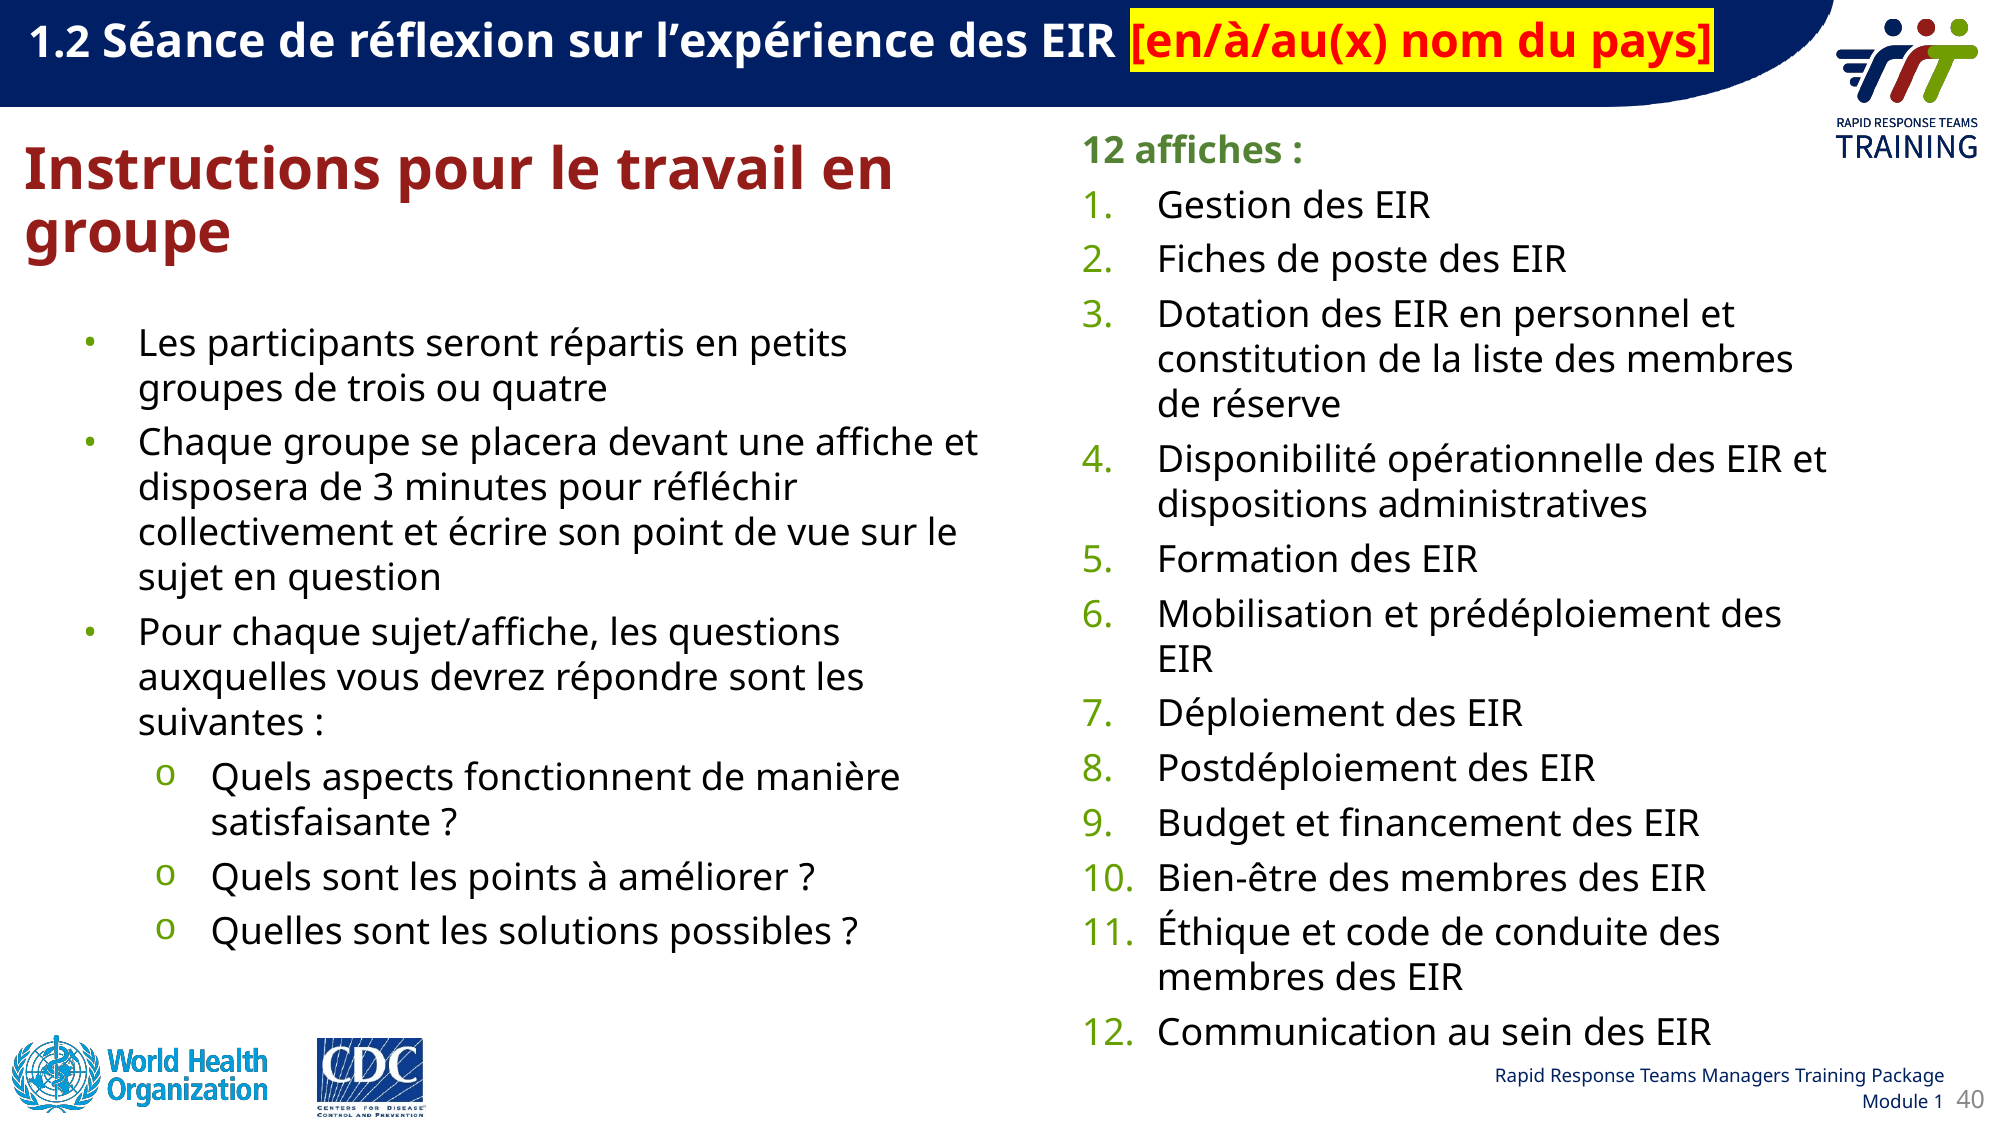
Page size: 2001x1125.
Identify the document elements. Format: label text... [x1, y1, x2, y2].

picture [22, 1062, 26, 1077]
picture [30, 1083, 37, 1091]
picture [40, 1062, 47, 1070]
picture [71, 1053, 90, 1091]
picture [24, 1054, 36, 1087]
picture [12, 1083, 48, 1113]
text_box 12 affiches : Gestion des EIR Fiches de poste des EIR Dotation des EIR en personnel et constitution de la liste des membres de réserve Disponibilité opérationnelle des EIR et dispositions administratives Formation des EIR Mobilisation et prédéploiement des EIR Déploiement des EIR Postdéploiement des EIR Budget et financement des EIR Bien-être des membres des EIR Éthique et code de conduite des membres des EIR Communication au sein des EIR [999, 118, 1855, 1038]
text_box 40 [1557, 1075, 1993, 1121]
picture [0, 0, 1978, 167]
list Les participants seront répartis en petits groupes de trois ou quatre Chaque groupe se placera devant une affiche et disposera de 3 minutes pour réfléchir collectivement et écrire son point de vue sur le sujet en question Pour chaque sujet/affiche, les questions auxquelles vous devrez répondre sont les suivantes : Quels aspects fonctionnent de manière satisfaisante ? Quels sont les points à améliorer ? Quelles sont les solutions possibles ? [0, 310, 999, 991]
picture [46, 1056, 54, 1062]
picture [317, 1038, 426, 1117]
picture [12, 1035, 54, 1068]
picture [50, 1108, 62, 1113]
list 1.2 Séance de réflexion sur lʼexpérience des EIR [en/à/au(x) nom du pays] [8, 9, 1808, 117]
text_box Instructions pour le travail en groupe [17, 149, 999, 256]
picture [34, 1054, 43, 1078]
picture [36, 1088, 78, 1105]
picture [59, 1035, 267, 1113]
